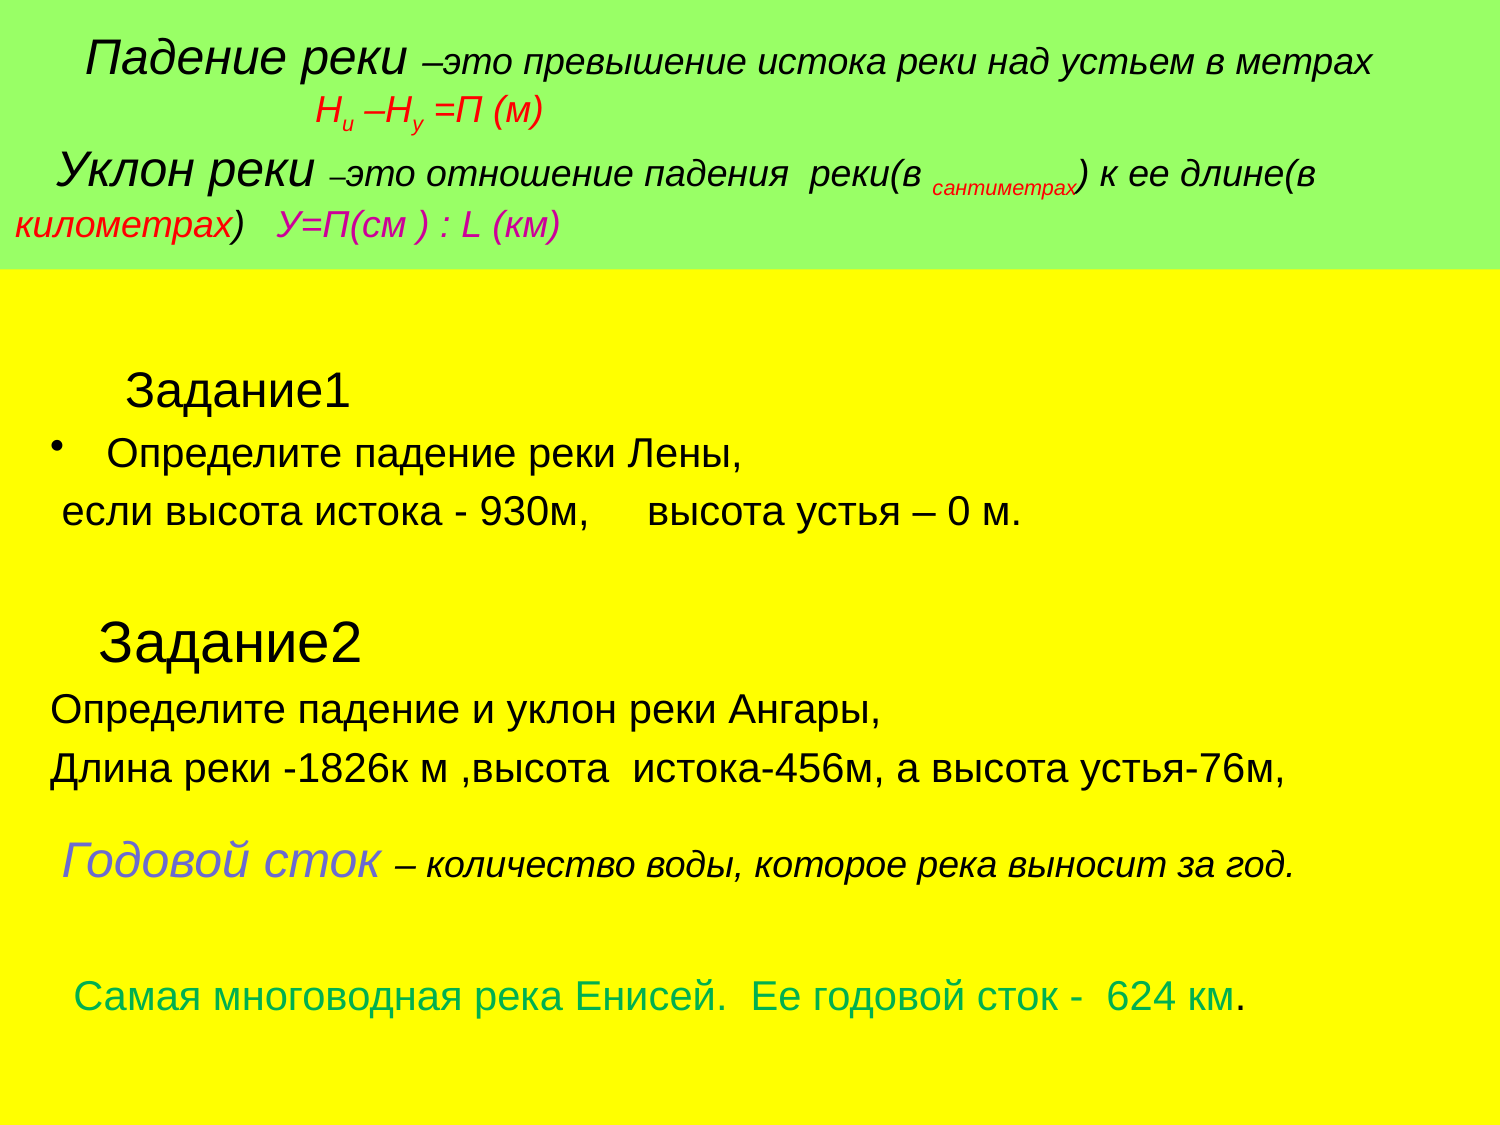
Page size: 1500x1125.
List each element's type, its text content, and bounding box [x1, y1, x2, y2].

list Задание1 Определите падение реки Лены, если высота истока - 930м, высота устья – 0 м. Задание2 Определите падение и уклон реки Ангары, Длина реки -1826к м ,высота истока-456м, а высота устья-76м, [34, 269, 1386, 962]
text_box Самая многоводная река Енисей. Ее годовой сток - 624 км. [58, 960, 1307, 1026]
text_box Годовой сток – количество воды, которое река выносит за год. [46, 820, 1314, 895]
title Падение реки –это превышение истока реки над устьем в метрах Ни –Ну =П (м) Уклон реки –это отношение падения реки(в сантиметрах) к ее длине(в километрах) У=П(см ) : L (км) [0, 0, 1500, 270]
